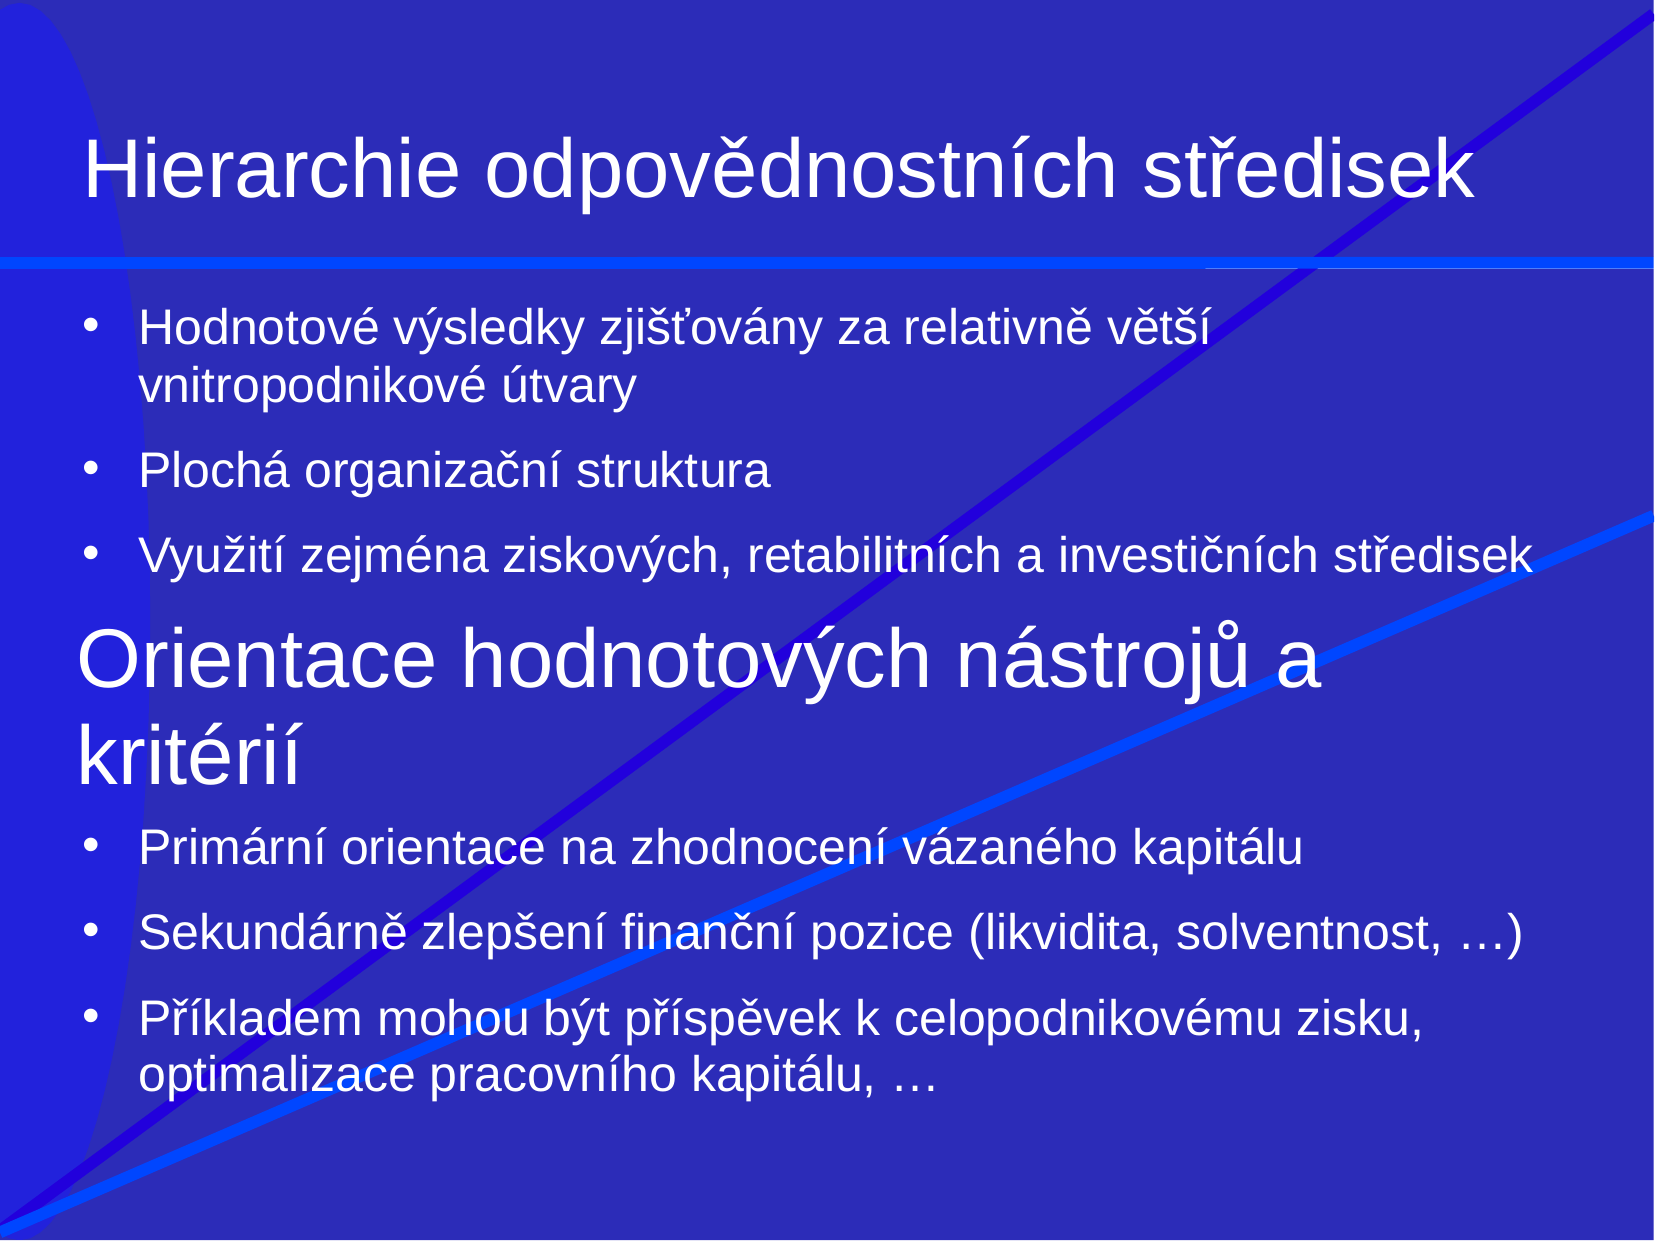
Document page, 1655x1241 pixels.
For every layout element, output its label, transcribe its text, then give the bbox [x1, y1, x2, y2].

title Hierarchie odpovědnostních středisek [80, 67, 1574, 321]
text_box Hodnotové výsledky zjišťovány za relativně větší vnitropodnikové útvary Plochá organizační struktura Využití zejména ziskových, retabilitních a investičních středisek Orientace hodnotových nástrojů a kritérií Primární orientace na zhodnocení vázaného kapitálu Sekundárně zlepšení finanční pozice (likvidita, solventnost, …) Příkladem mohou být příspěvek k celopodnikovému zisku, optimalizace pracovního kapitálu, … [74, 296, 1537, 1102]
